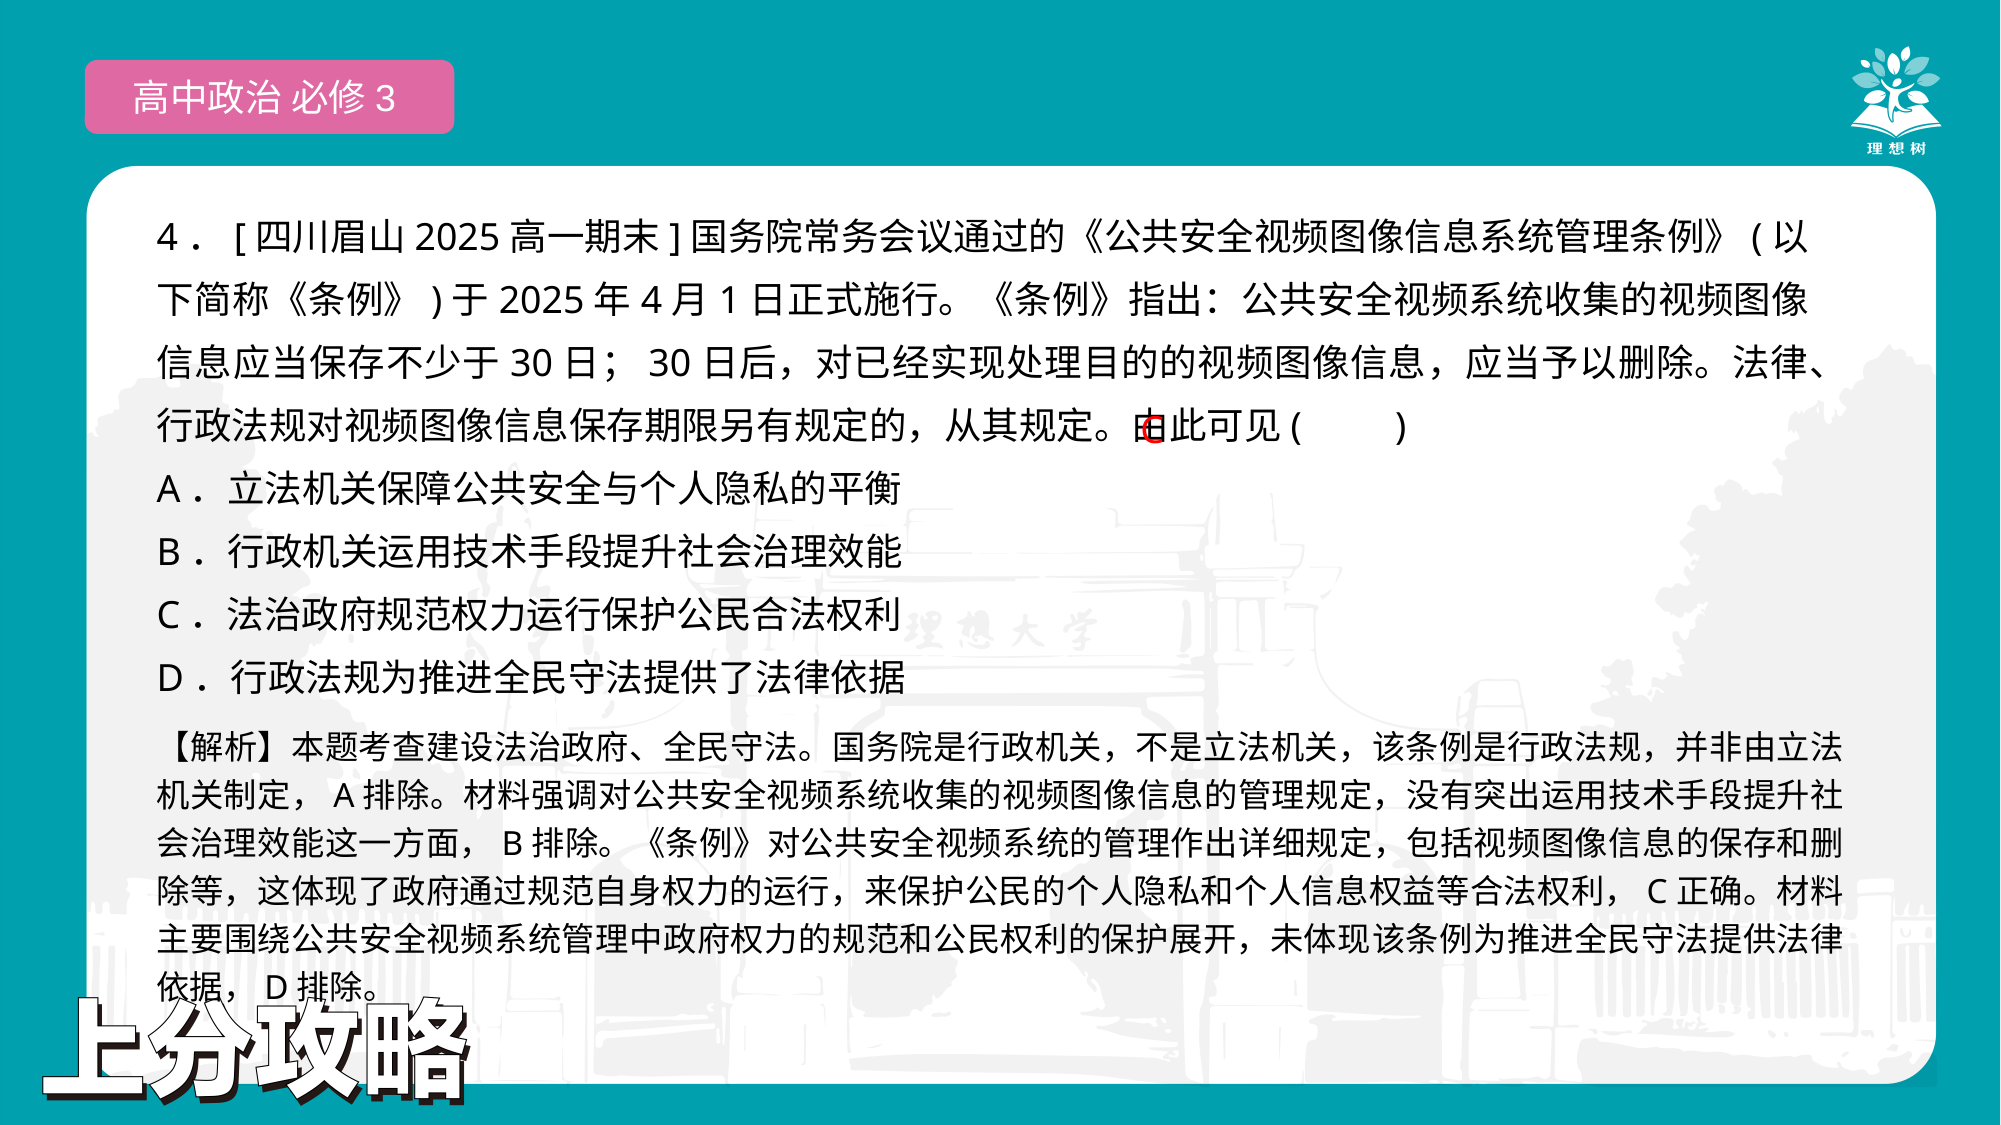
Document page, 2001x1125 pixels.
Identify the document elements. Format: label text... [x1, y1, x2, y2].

text_box 4．[四川眉山2025高一期末]国务院常务会议通过的《公共安全视频图像信息系统管理条例》(以下简称《条例》)于2025年4月1日正式施行。《条例》指出：公共安全视频系统收集的视频图像信息应当保存不少于30日；30日后，对已经实现处理目的的视频图像信息，应当予以删除。法律、行政法规对视频图像信息保存期限另有规定的，从其规定。由此可见( ) A．立法机关保障公共安全与个人隐私的平衡 B．行政机关运用技术手段提升社会治理效能 C．法治政府规范权力运行保护公民合法权利 D．行政法规为推进全民守法提供了法律依据 [141, 187, 1824, 707]
text_box 高中政治 必修3 [83, 58, 456, 135]
text_box 【解析】本题考查建设法治政府、全民守法。国务院是行政机关，不是立法机关，该条例是行政法规，并非由立法机关制定，A排除。材料强调对公共安全视频系统收集的视频图像信息的管理规定，没有突出运用技术手段提升社会治理效能这一方面，B排除。《条例》对公共安全视频系统的管理作出详细规定，包括视频图像信息的保存和删除等，这体现了政府通过规范自身权力的运行，来保护公民的个人隐私和个人信息权益等合法权利，C正确。材料主要围绕公共安全视频系统管理中政府权力的规范和公民权利的保护展开，未体现该条例为推进全民守法提供法律依据，D排除。 [141, 710, 1859, 1014]
text_box C [1125, 376, 1236, 459]
picture [0, 0, 2001, 1125]
